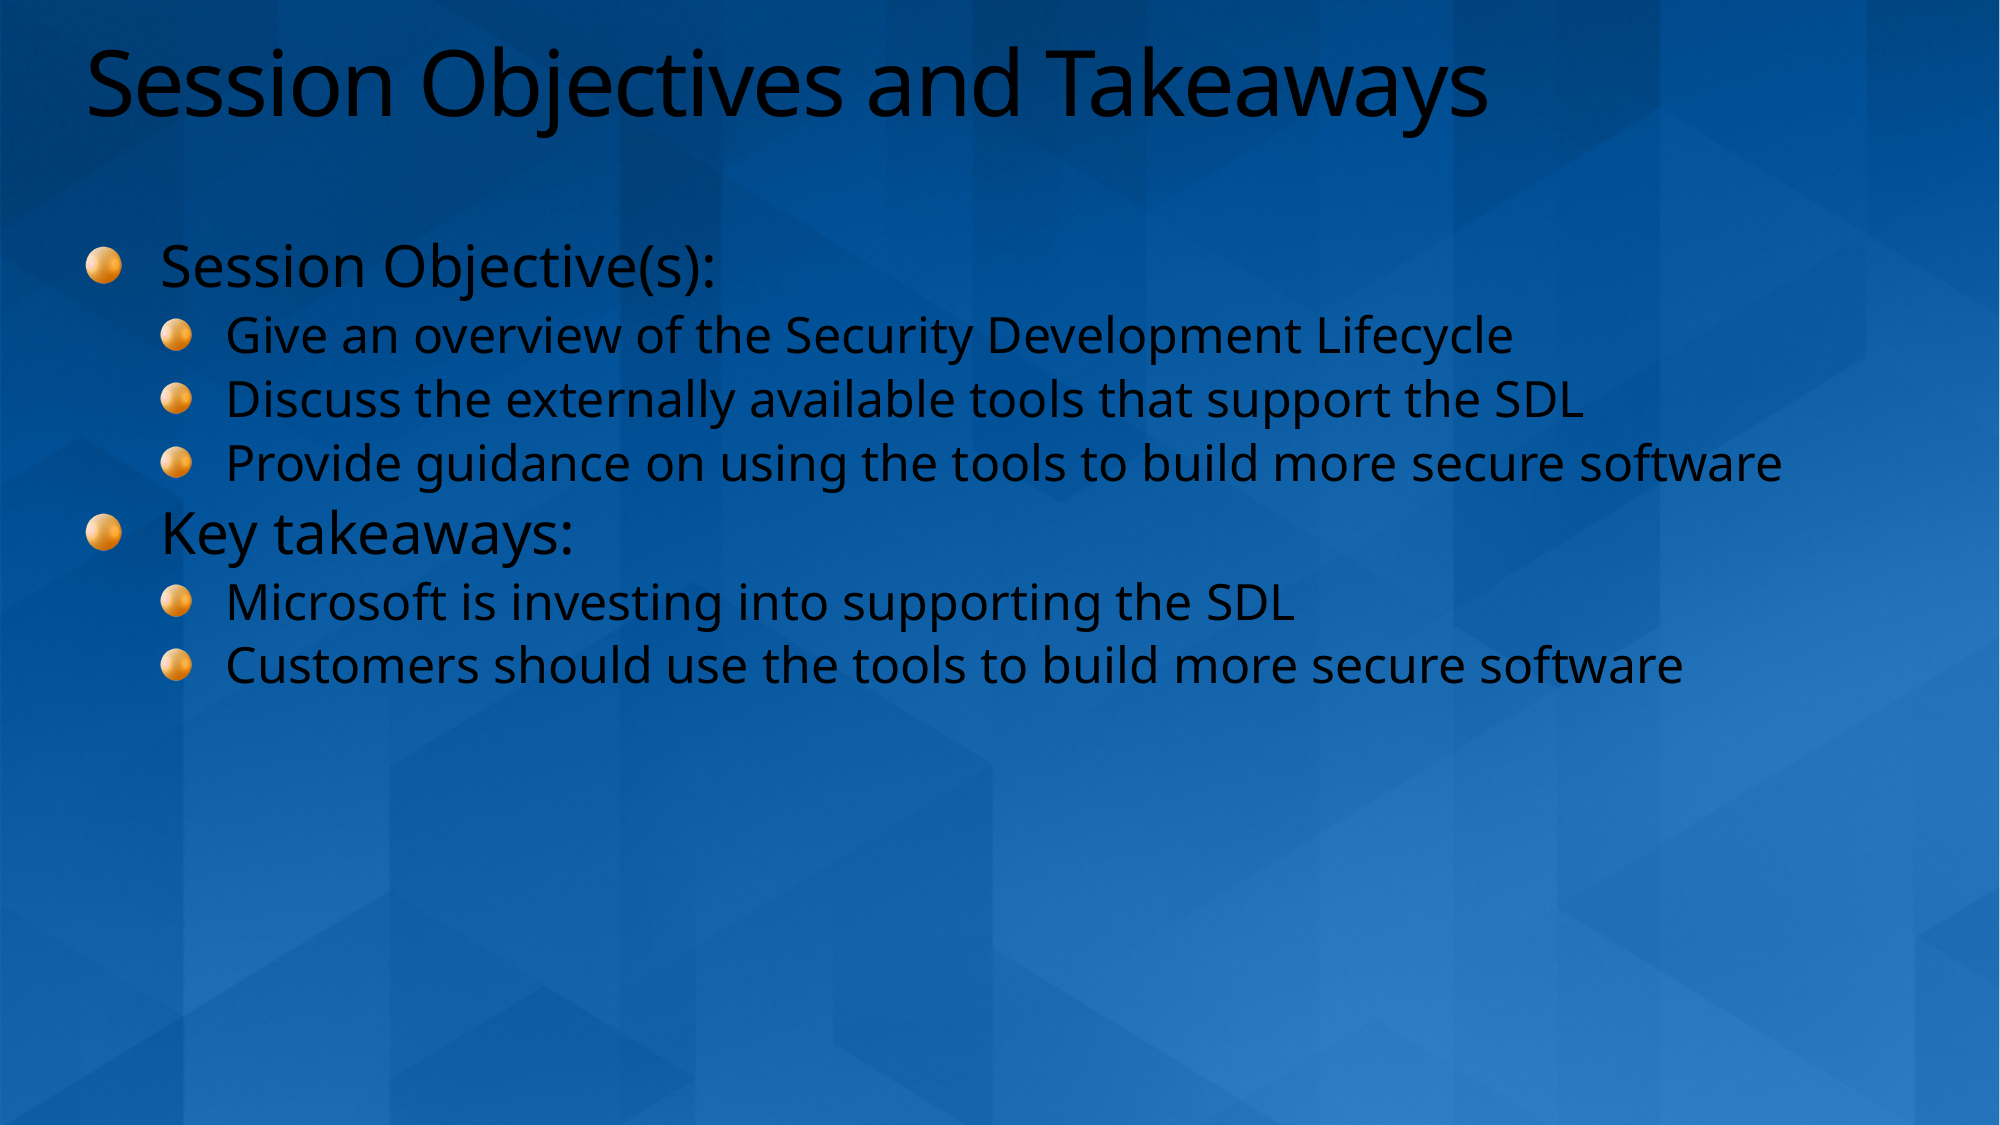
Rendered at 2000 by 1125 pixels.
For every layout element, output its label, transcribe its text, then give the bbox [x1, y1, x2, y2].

title Session Objectives and Takeaways [85, 37, 1914, 138]
picture [0, 0, 2000, 1125]
list Session Objective(s): Give an overview of the Security Development Lifecycle Discuss the externally available tools that support the SDL Provide guidance on using the tools to build more secure software Key takeaways: Microsoft is investing into supporting the SDL Customers should use the tools to build more secure software [85, 237, 1914, 852]
